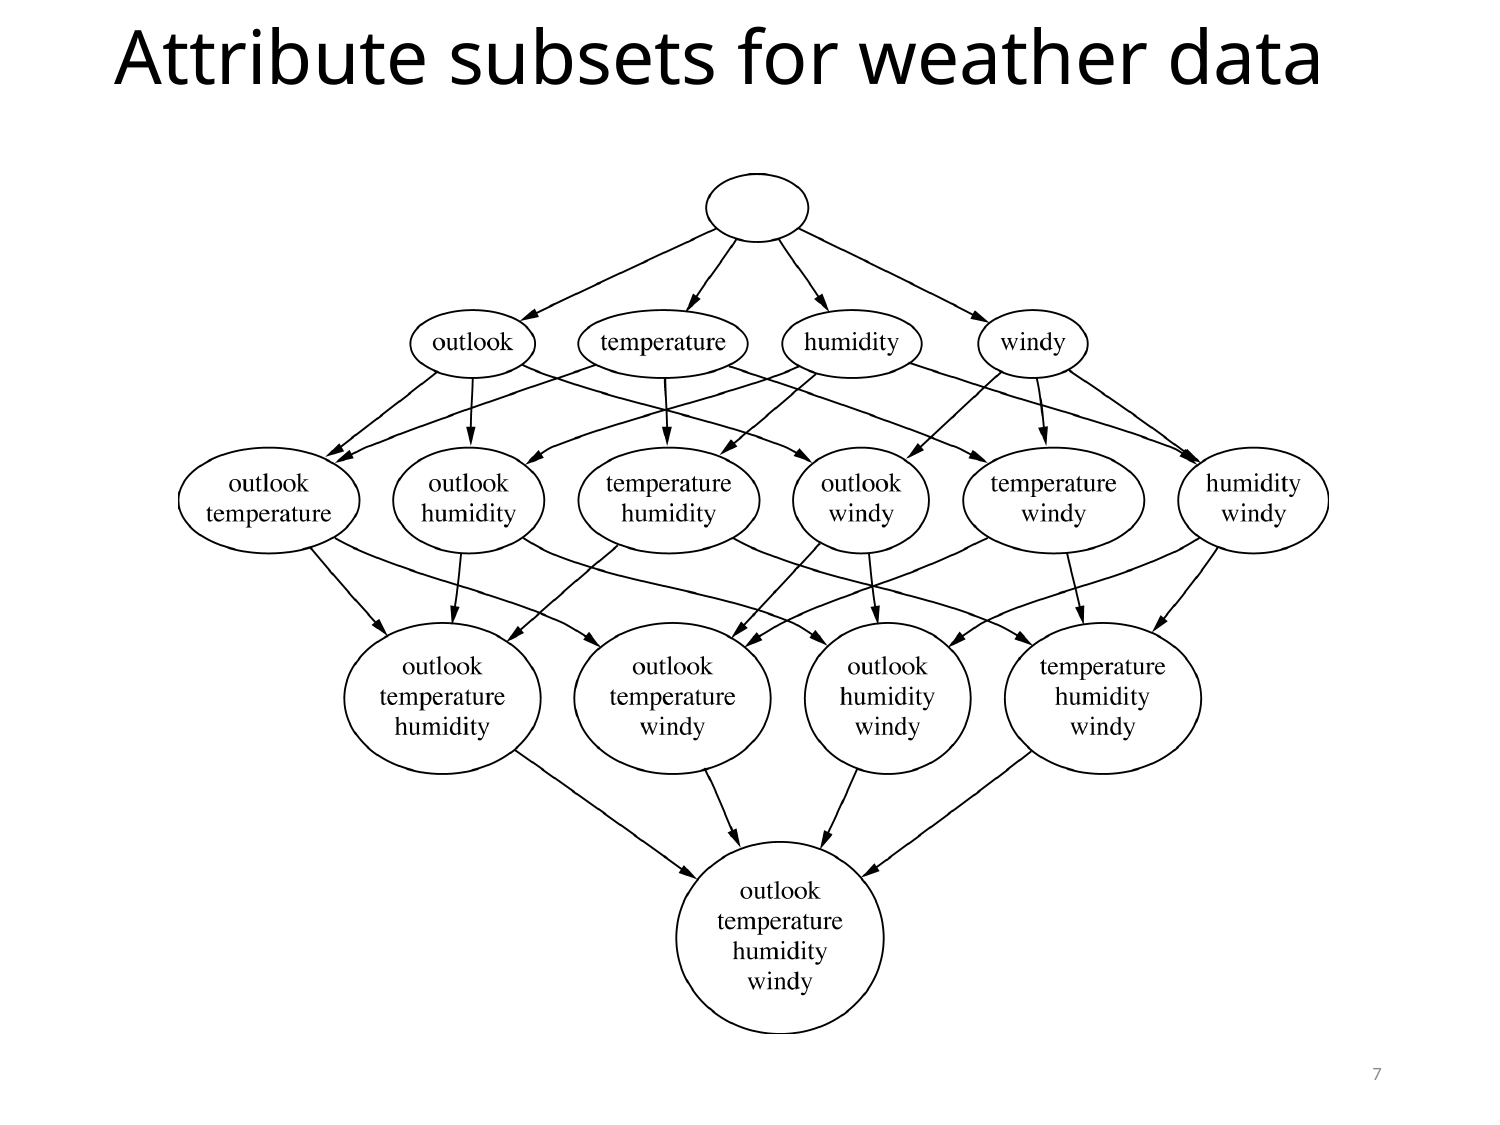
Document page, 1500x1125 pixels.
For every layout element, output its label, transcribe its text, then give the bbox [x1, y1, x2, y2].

slide_number 7 [1059, 1042, 1397, 1103]
title Attribute subsets for weather data [99, 0, 1500, 148]
picture [178, 173, 1329, 1034]
